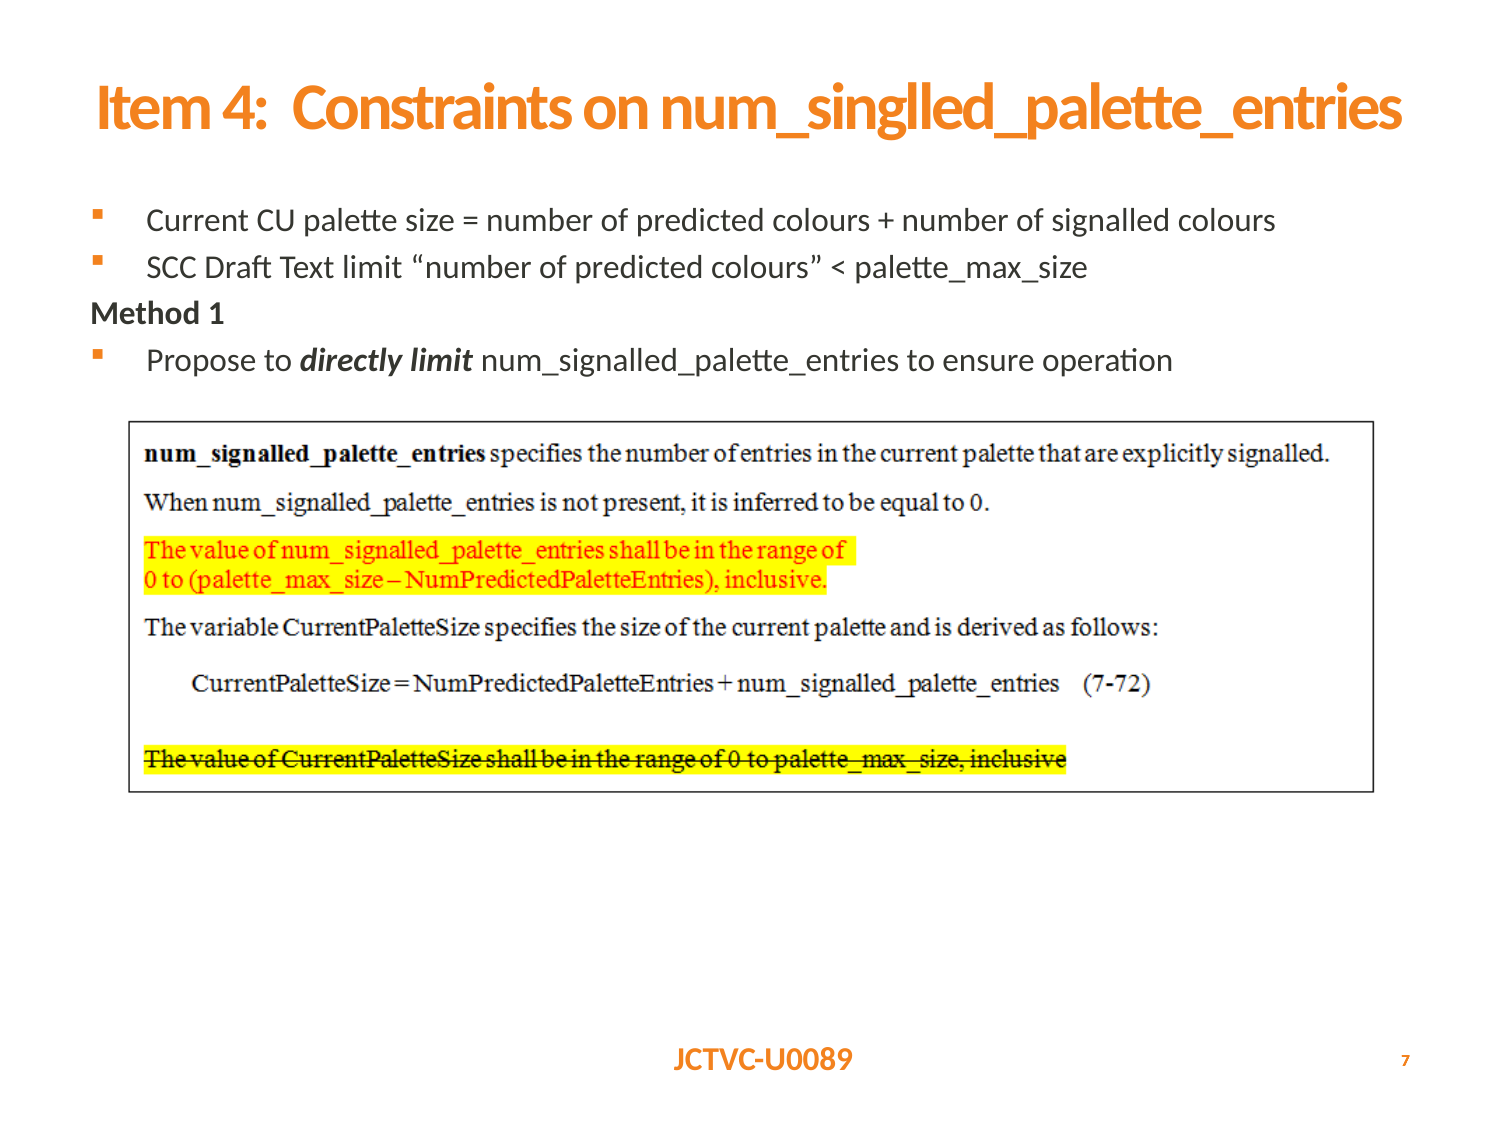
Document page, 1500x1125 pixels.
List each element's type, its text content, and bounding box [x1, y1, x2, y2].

text_box 7 [1251, 1029, 1425, 1090]
title Item 4: Constraints on num_singlled_palette_entries [75, 70, 1425, 164]
picture [123, 417, 1377, 797]
list Current CU palette size = number of predicted colours + number of signalled colours SCC Draft Text limit “number of predicted colours” < palette_max_size Method 1 Propose to directly limit num_signalled_palette_entries to ensure operation [75, 164, 1425, 844]
